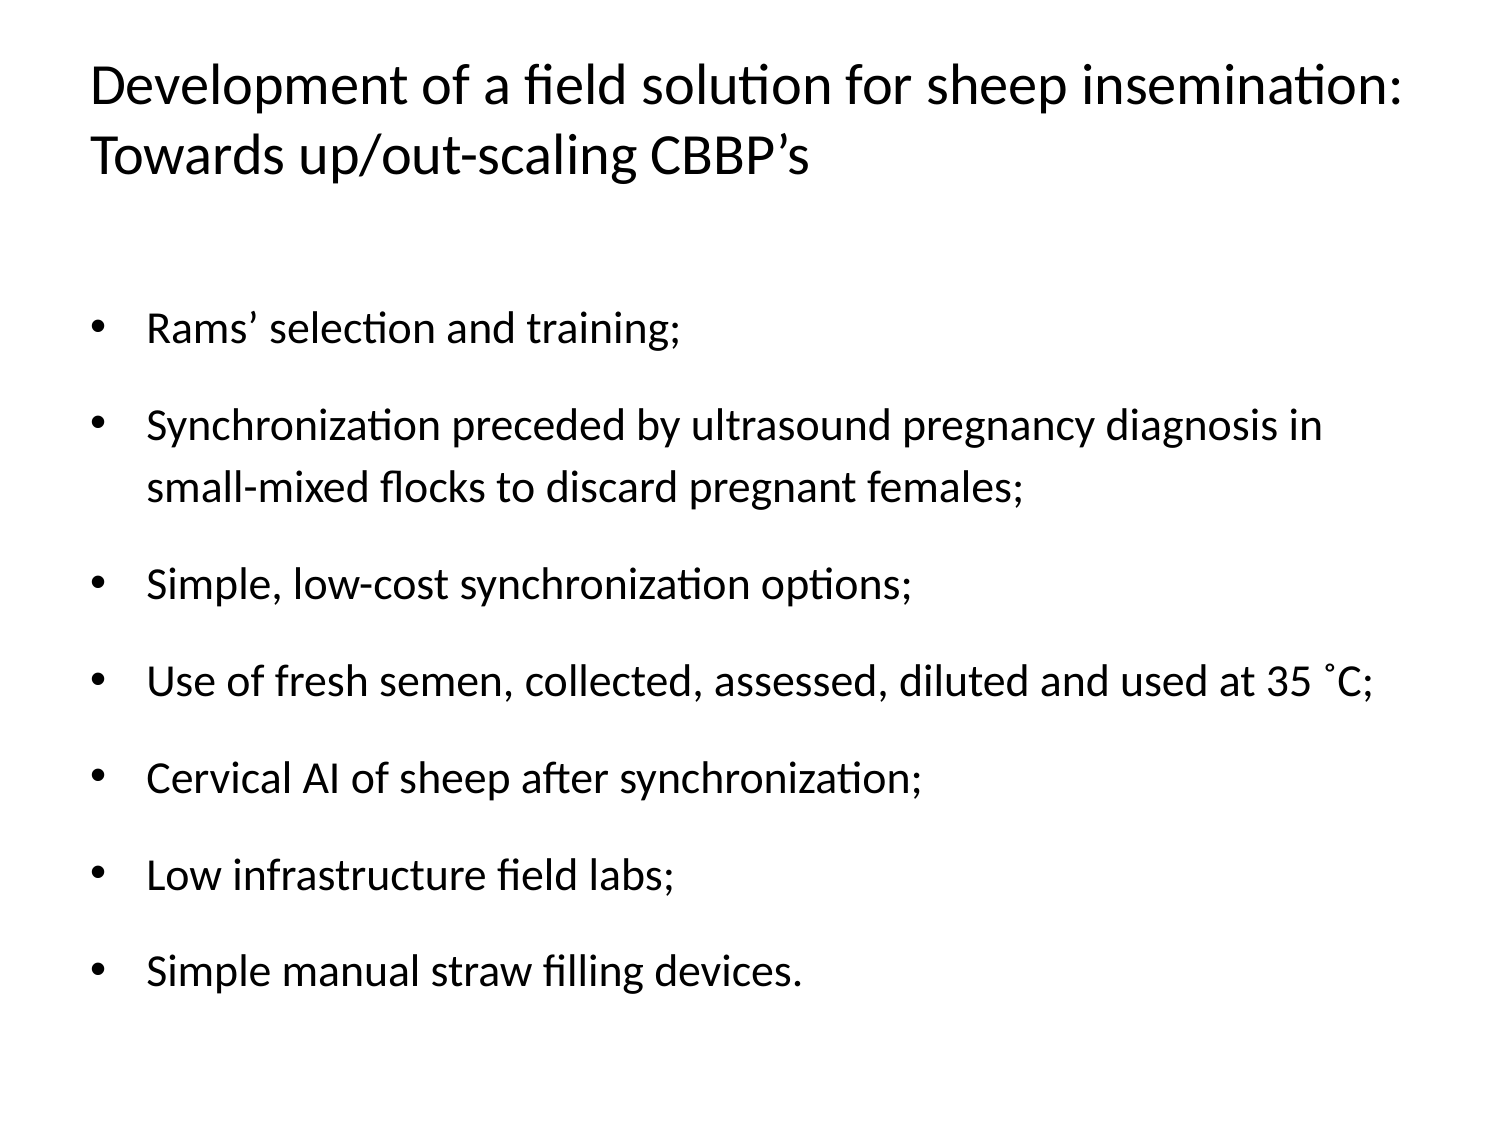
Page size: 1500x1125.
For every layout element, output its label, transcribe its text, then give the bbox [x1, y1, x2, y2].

list Rams’ selection and training; Synchronization preceded by ultrasound pregnancy diagnosis in small-mixed flocks to discard pregnant females; Simple, low-cost synchronization options; Use of fresh semen, collected, assessed, diluted and used at 35 ˚C; Cervical AI of sheep after synchronization; Low infrastructure field labs; Simple manual straw filling devices. [75, 282, 1425, 1073]
title Development of a field solution for sheep insemination: Towards up/out-scaling CBBP’s [75, 22, 1425, 211]
